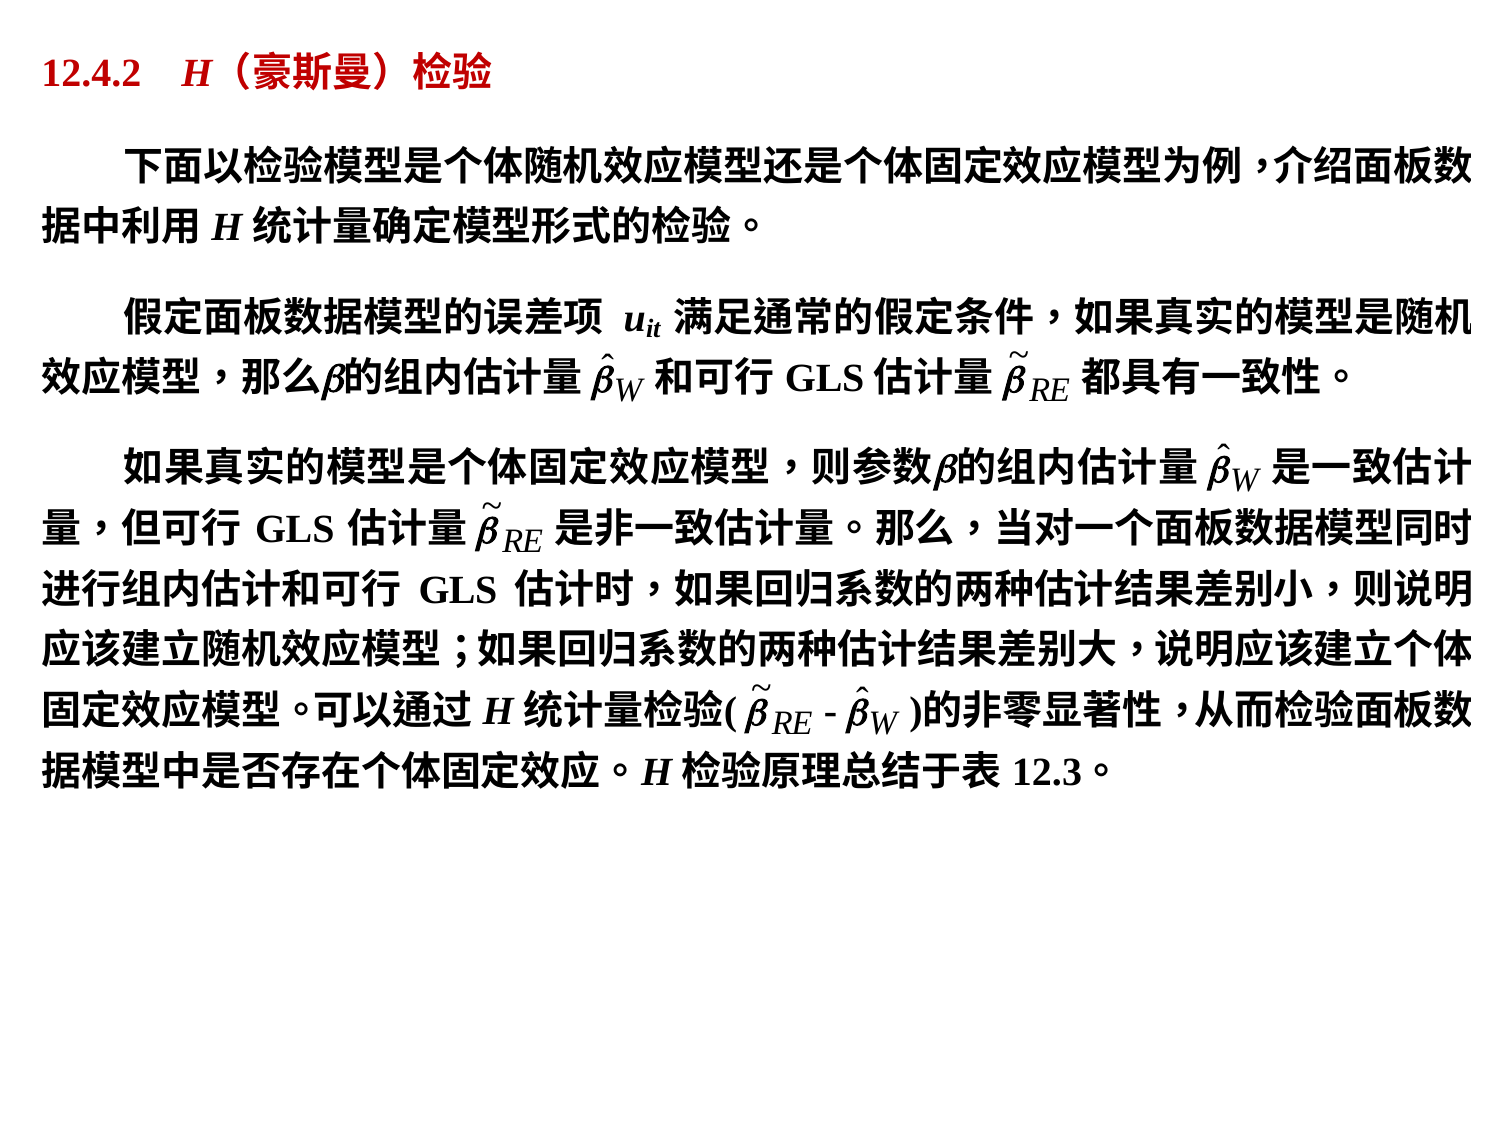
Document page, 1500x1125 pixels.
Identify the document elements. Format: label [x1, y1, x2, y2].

picture [41, 42, 1471, 798]
